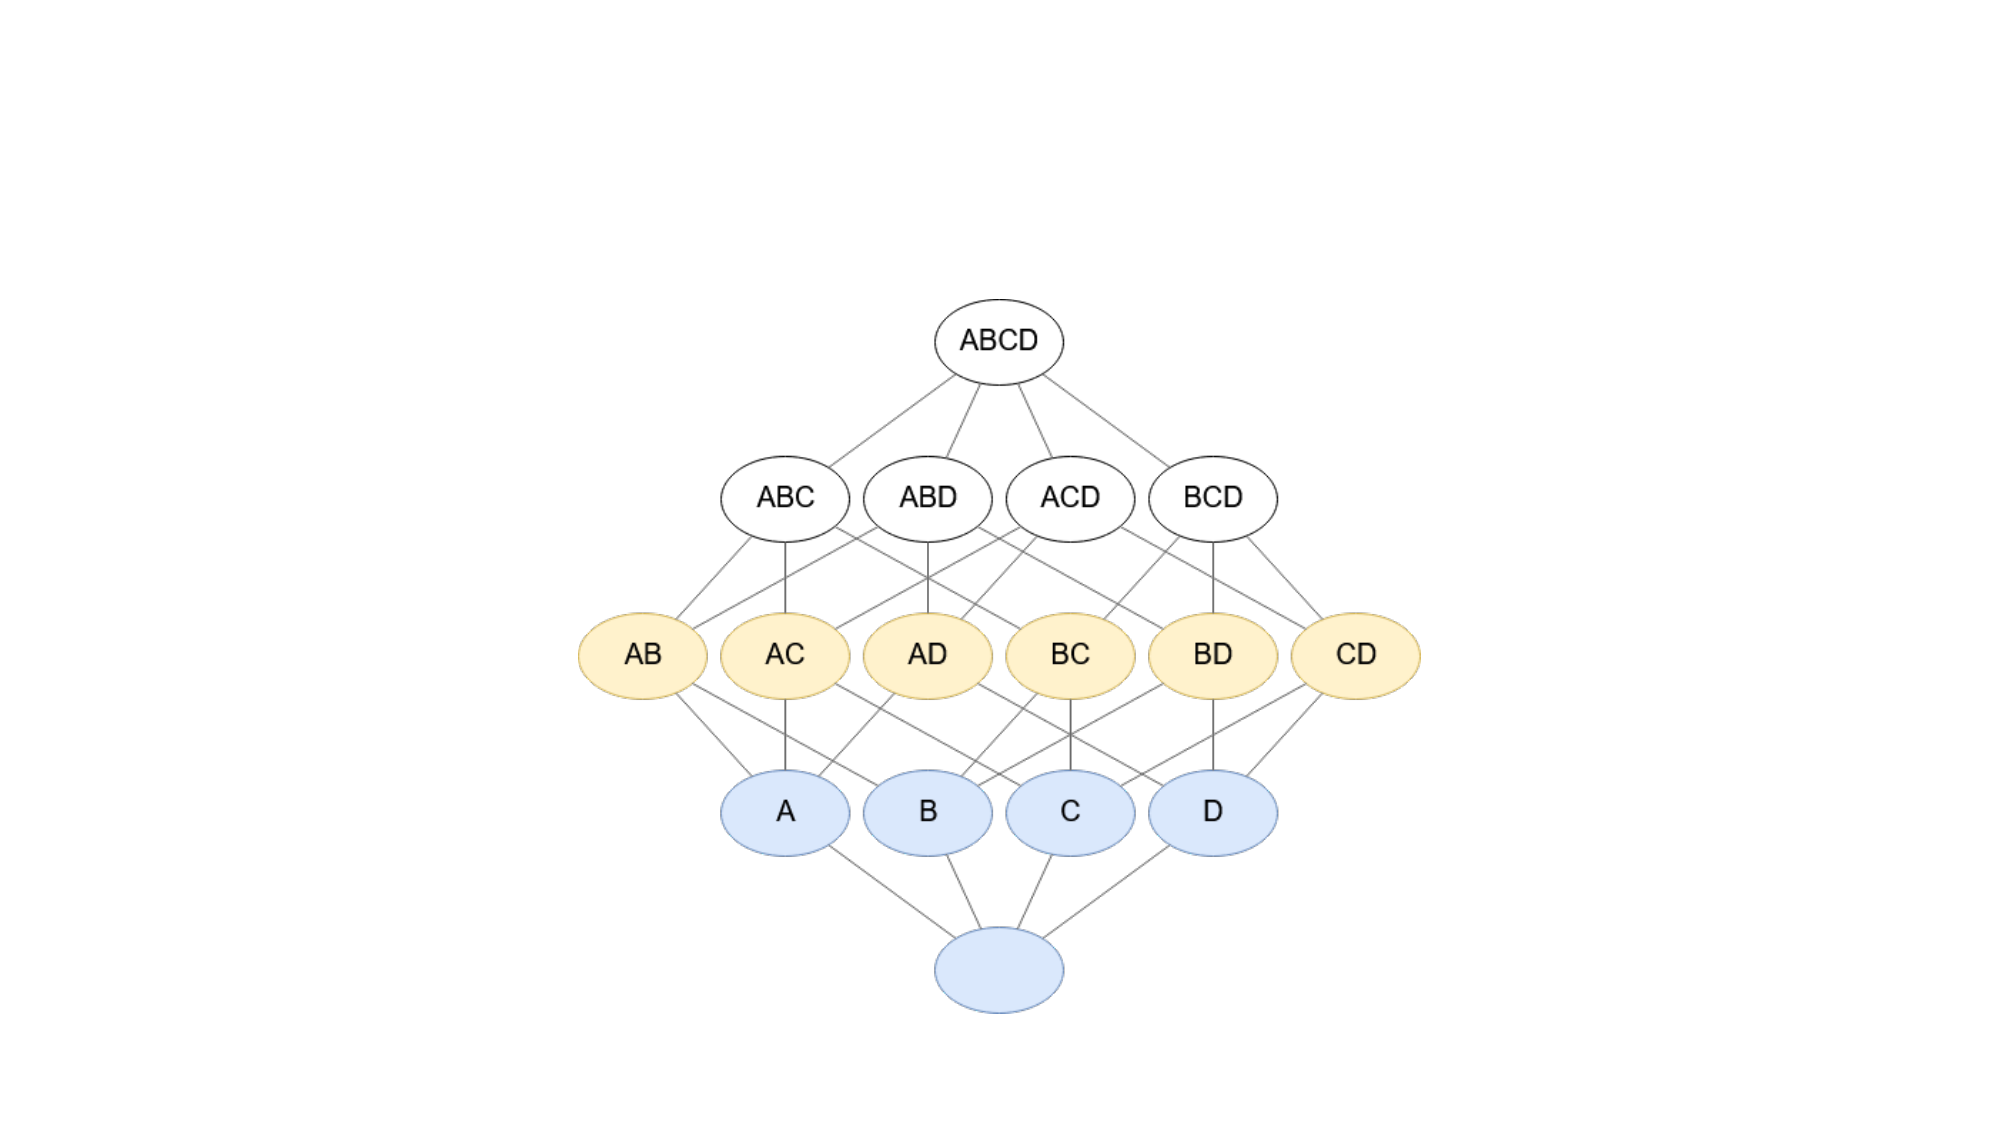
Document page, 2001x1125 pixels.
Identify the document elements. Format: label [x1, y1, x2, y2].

list [578, 299, 1421, 1014]
